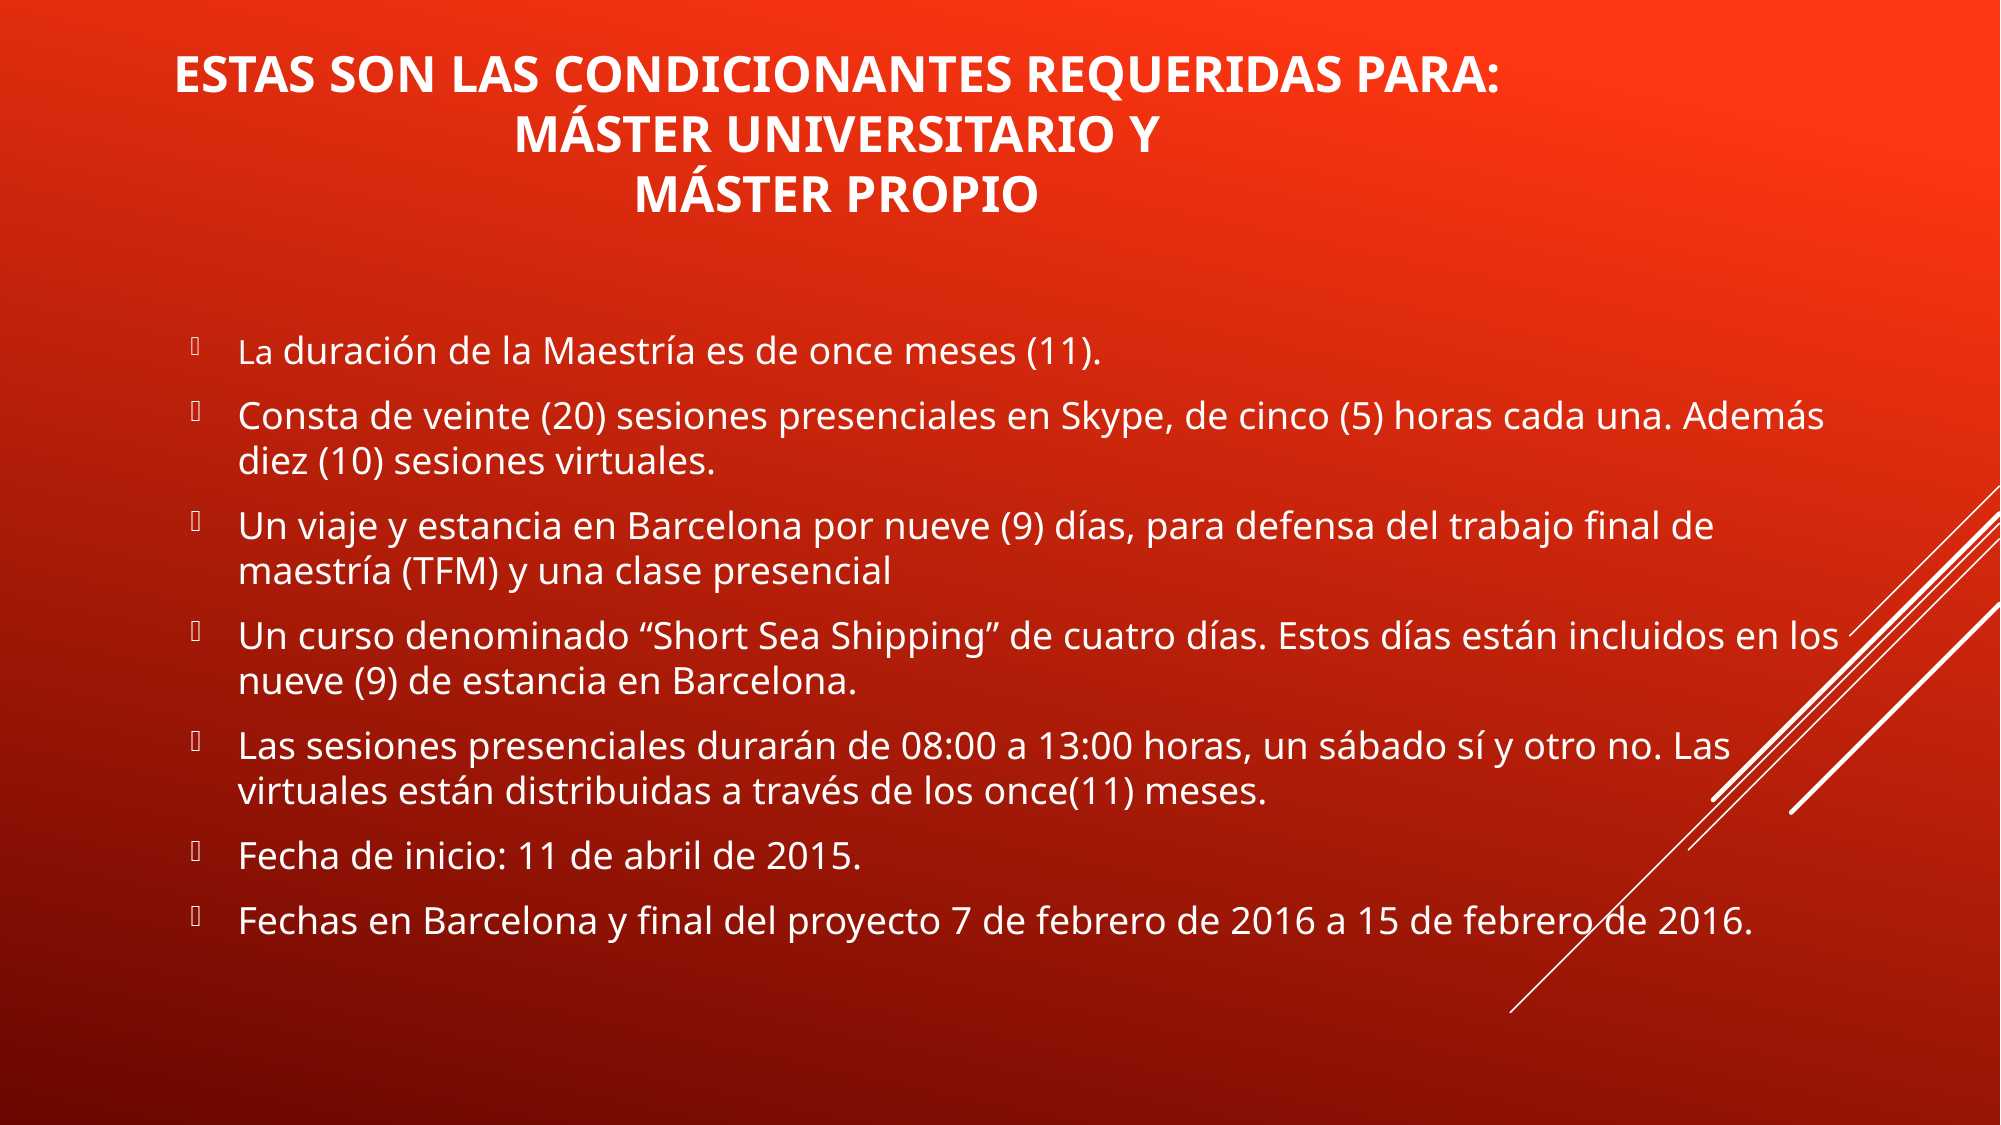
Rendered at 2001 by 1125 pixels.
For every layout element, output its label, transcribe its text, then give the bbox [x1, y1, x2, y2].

title EstAs son las CONDICIONANTES requeridas para: máster universitario y máster propio [137, 68, 1538, 316]
list La duración de la Maestría es de once meses (11). Consta de veinte (20) sesiones presenciales en Skype, de cinco (5) horas cada una. Además diez (10) sesiones virtuales. Un viaje y estancia en Barcelona por nueve (9) días, para defensa del trabajo final de maestría (TFM) y una clase presencial Un curso denominado “Short Sea Shipping” de cuatro días. Estos días están incluidos en los nueve (9) de estancia en Barcelona. Las sesiones presenciales durarán de 08:00 a 13:00 horas, un sábado sí y otro no. Las virtuales están distribuidas a través de los once(11) meses. Fecha de inicio: 11 de abril de 2015. Fechas en Barcelona y final del proyecto 7 de febrero de 2016 a 15 de febrero de 2016. [175, 253, 1873, 1016]
